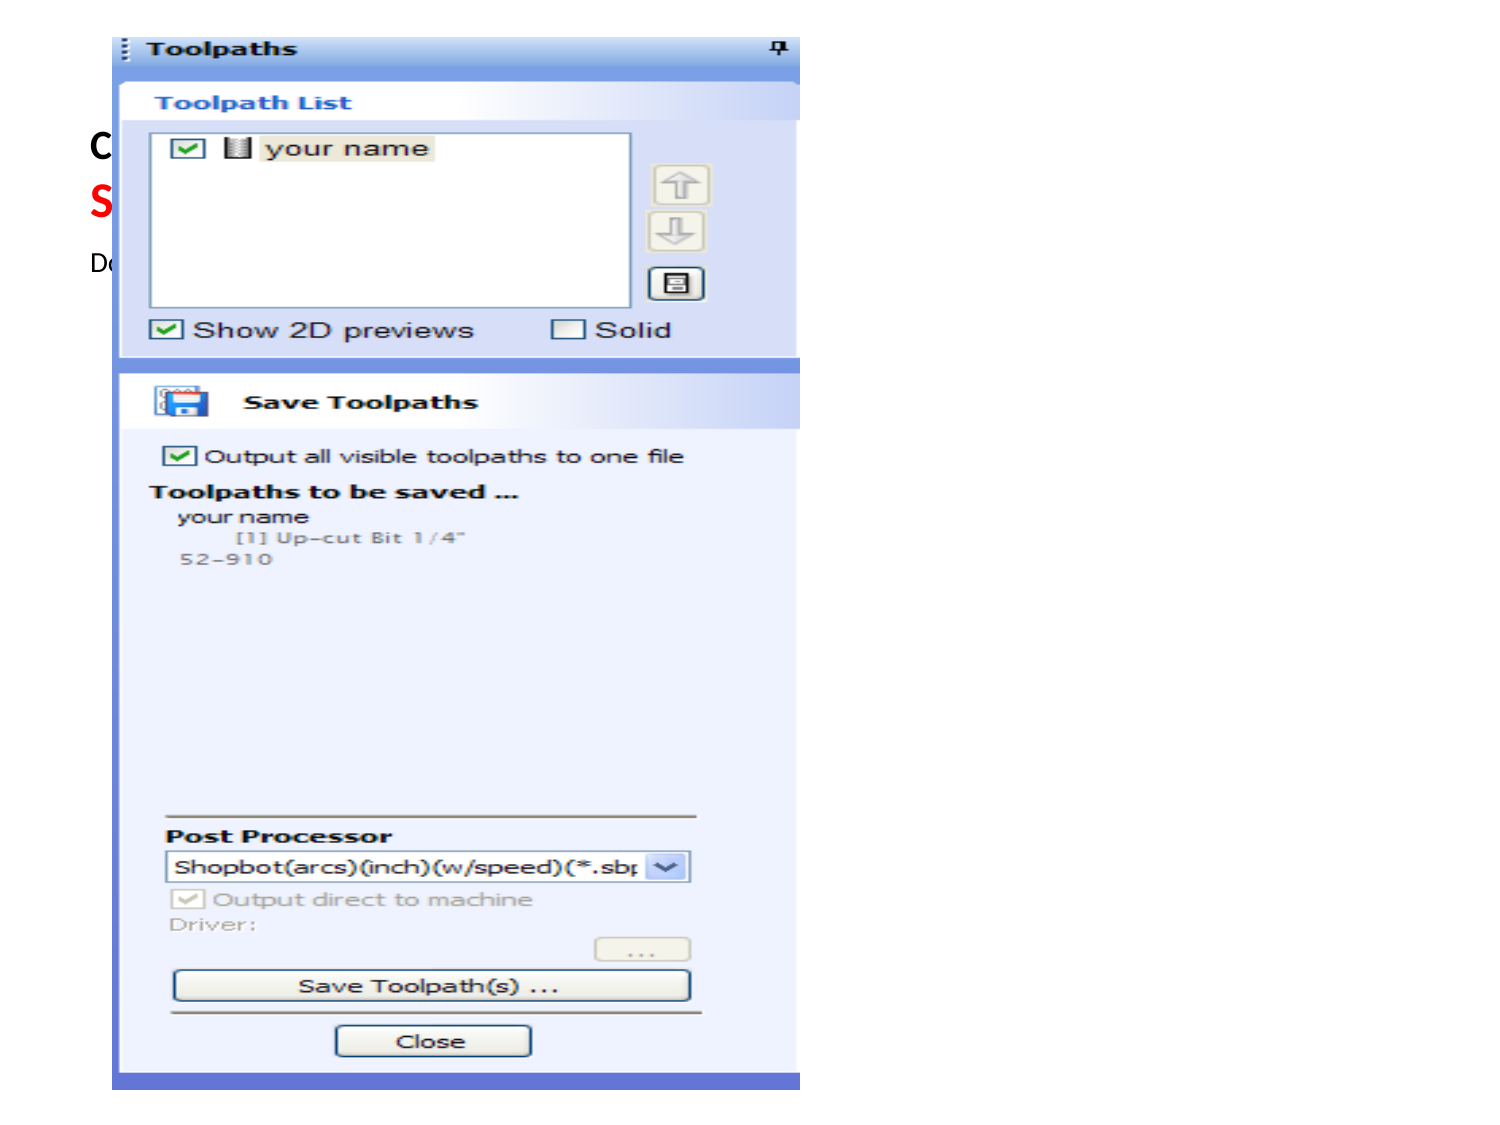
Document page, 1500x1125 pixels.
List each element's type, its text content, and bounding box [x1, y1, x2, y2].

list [112, 37, 801, 1090]
title Click Save Toolpath button [75, 44, 107, 235]
list Do it! [75, 235, 107, 1005]
